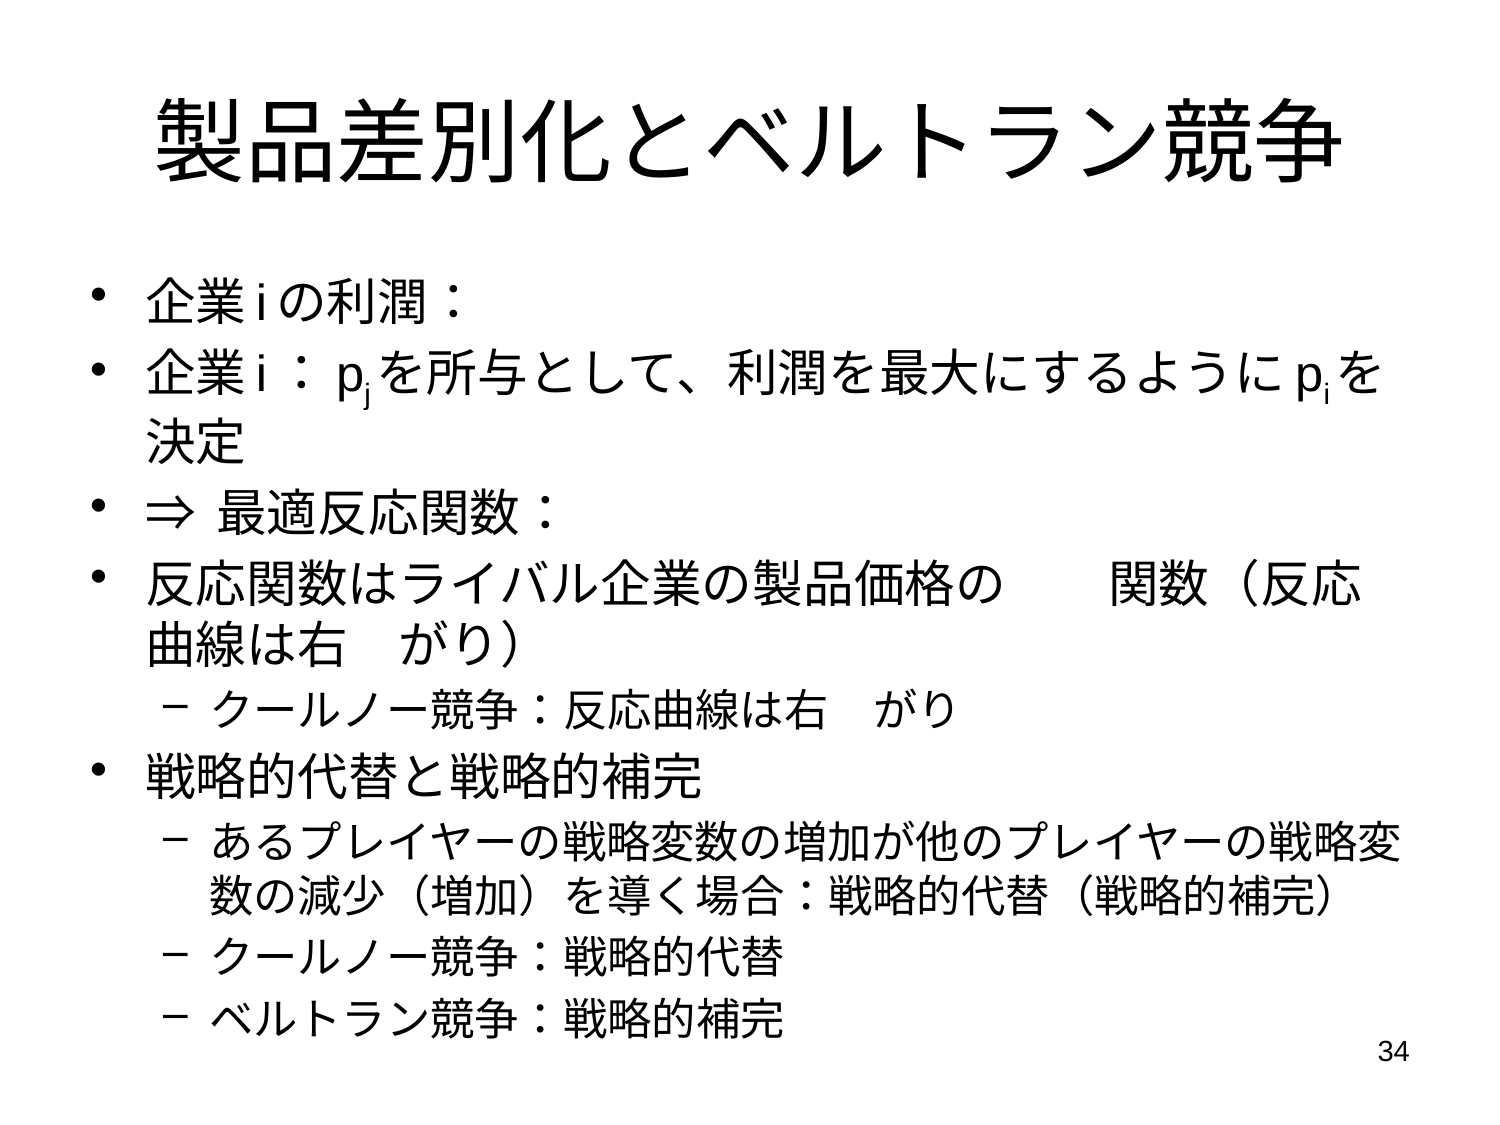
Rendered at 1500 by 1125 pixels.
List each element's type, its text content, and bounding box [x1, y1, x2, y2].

title 製品差別化とベルトラン競争 [75, 45, 1425, 233]
slide_number 34 [1074, 1024, 1426, 1103]
